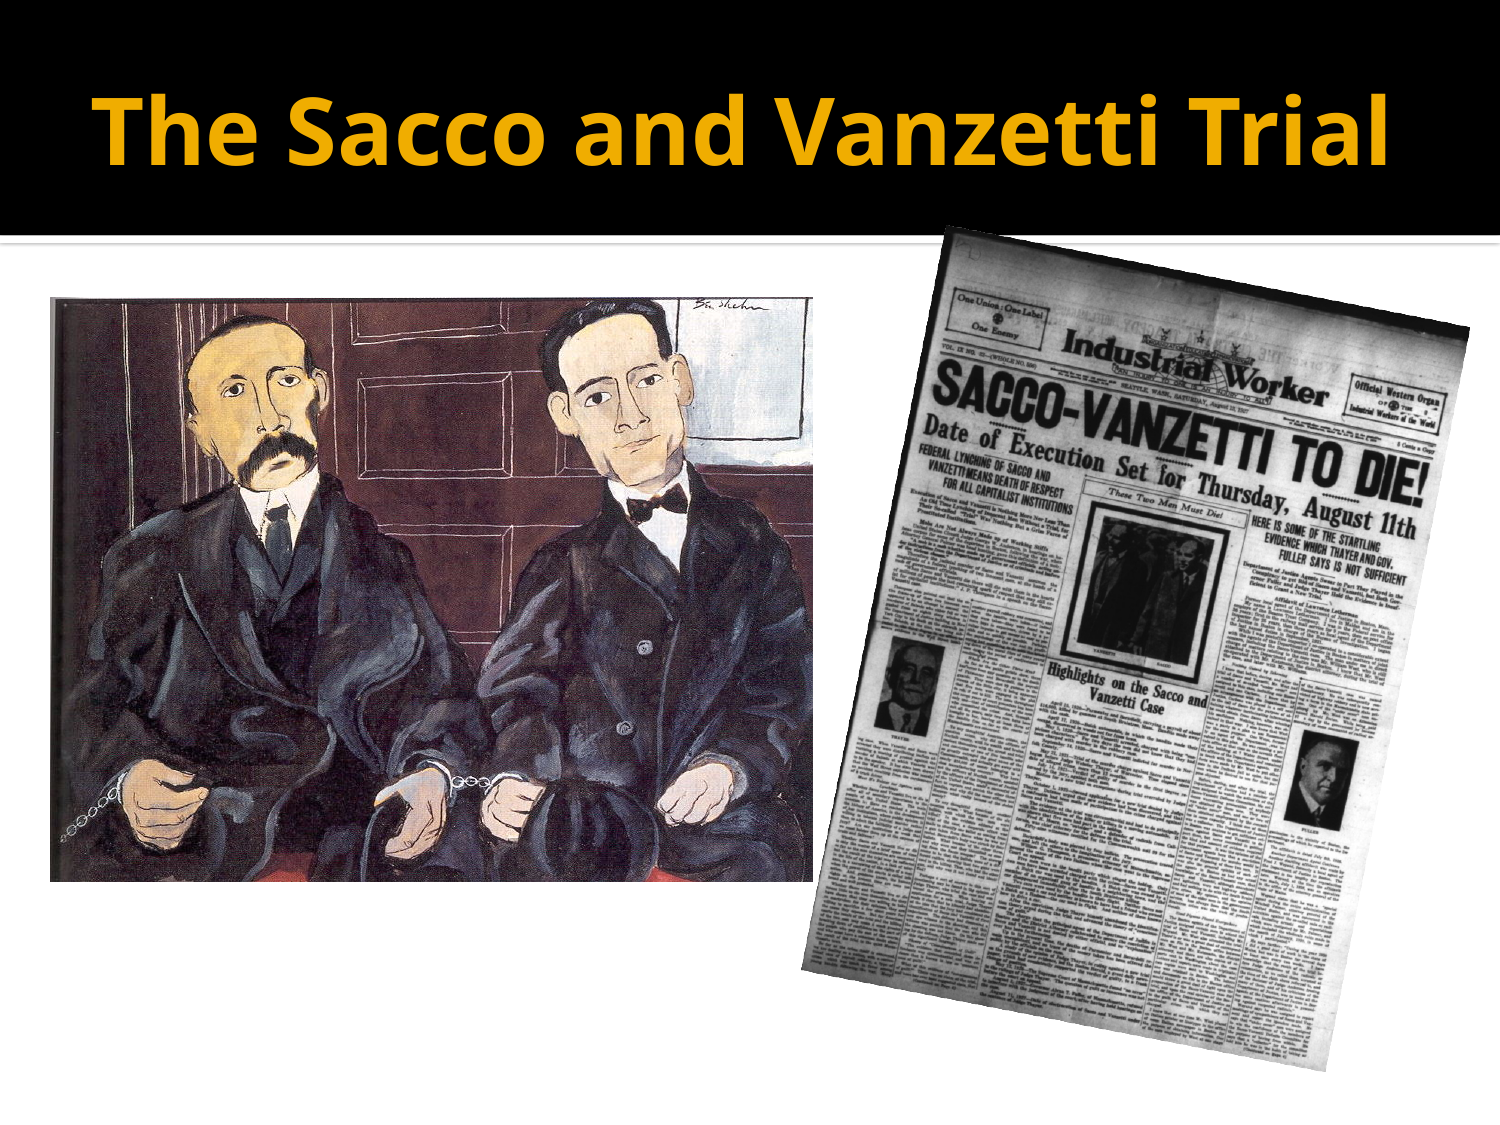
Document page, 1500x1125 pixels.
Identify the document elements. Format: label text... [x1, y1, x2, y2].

title The Sacco and Vanzetti Trial [75, 24, 1425, 231]
picture [801, 637, 867, 983]
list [49, 297, 813, 882]
picture [1102, 1028, 1334, 1071]
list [867, 268, 1402, 1028]
picture [938, 226, 1163, 268]
picture [1402, 314, 1470, 673]
